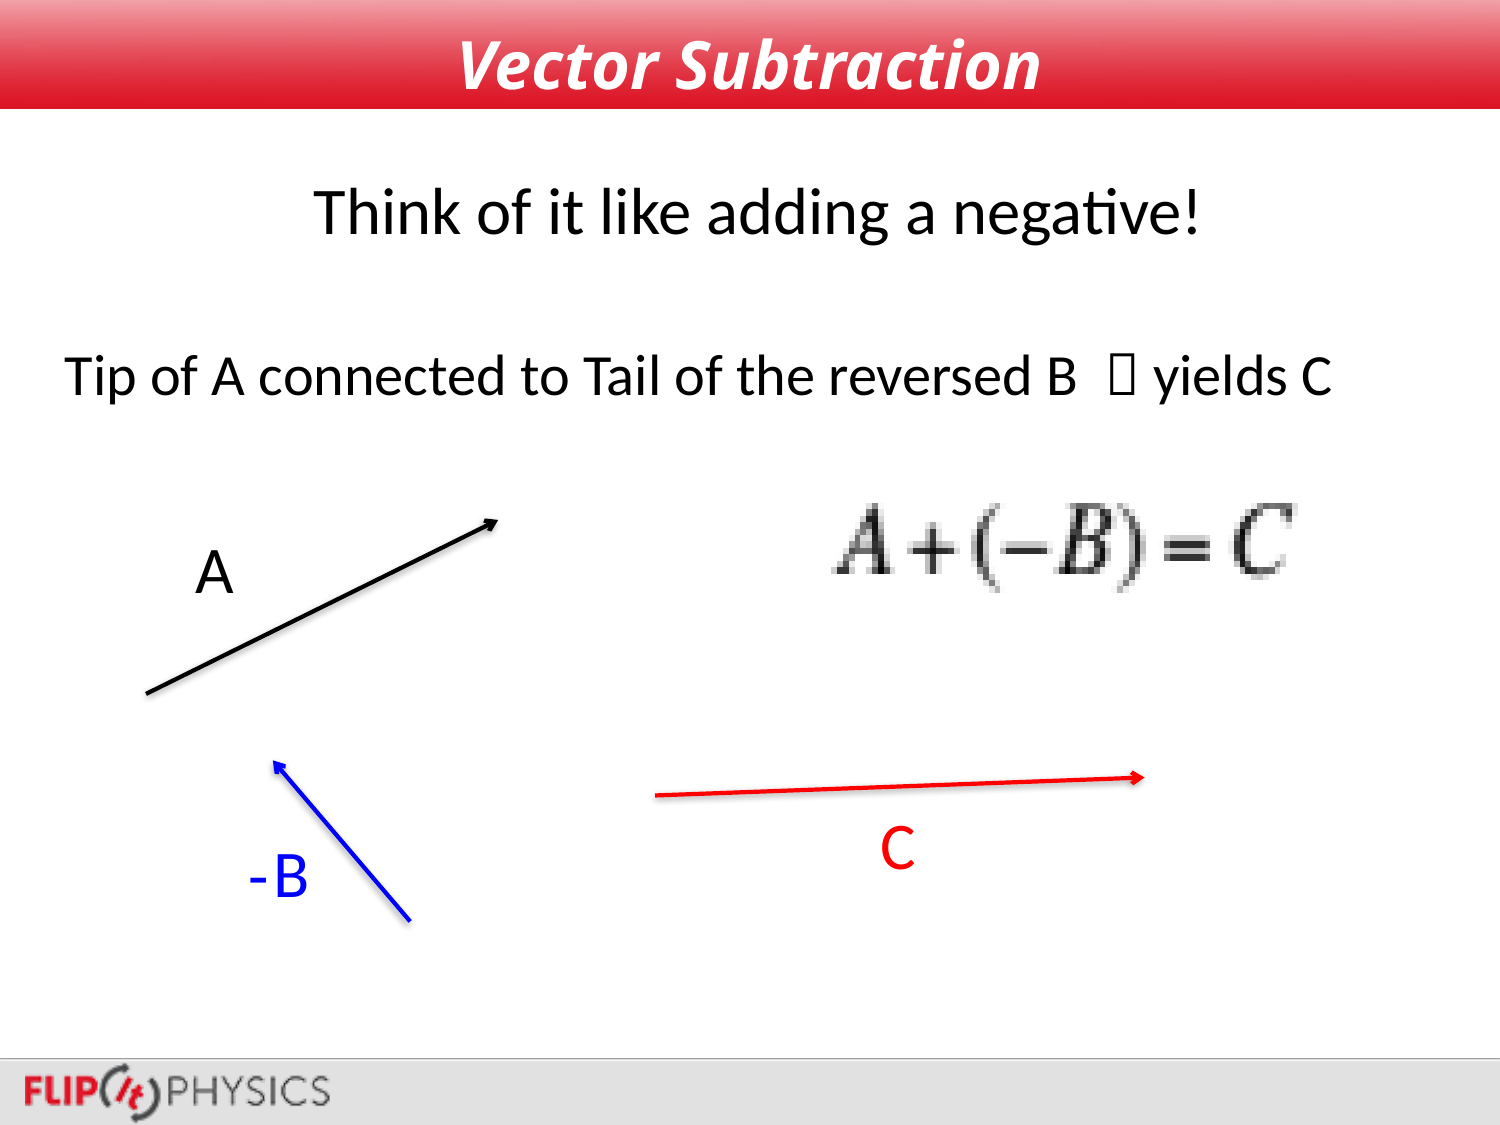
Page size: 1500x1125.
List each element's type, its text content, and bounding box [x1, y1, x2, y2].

text_box - [233, 825, 267, 921]
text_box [272, 760, 411, 922]
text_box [654, 777, 1145, 796]
picture [0, 1058, 1500, 1125]
list Tip of A connected to Tail of the reversed B  yields C [50, 329, 1445, 409]
picture [0, 0, 1500, 109]
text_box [145, 519, 499, 695]
text_box C [866, 804, 932, 891]
text_box Think of it like adding a negative! [299, 160, 1220, 255]
title Vector Subtraction [75, 15, 1425, 91]
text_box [820, 484, 1310, 608]
